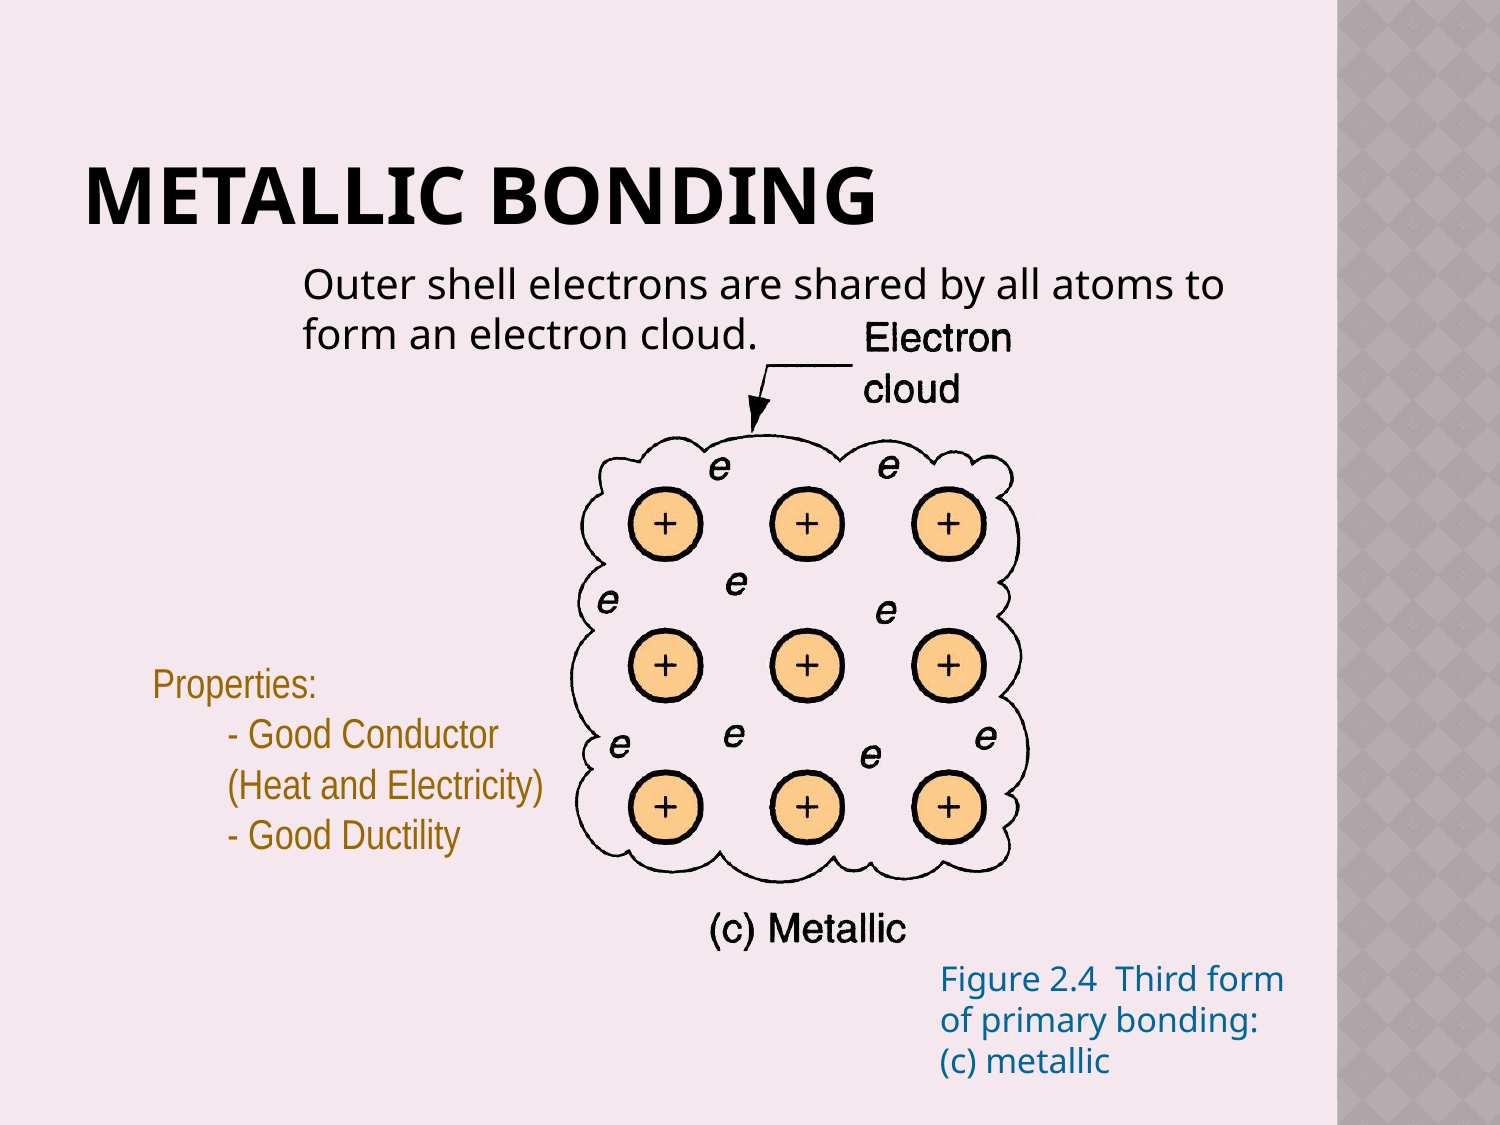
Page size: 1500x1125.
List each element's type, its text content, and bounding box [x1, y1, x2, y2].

list Outer shell electrons are shared by all atoms to form an electron cloud. [287, 249, 1338, 988]
list Figure 2.4 Third form of primary bonding: (c) metallic [924, 988, 1313, 1088]
text_box Properties: - Good Conductor (Heat and Electricity) - Good Ductility [137, 649, 556, 865]
title Metallic Bonding [75, 52, 1263, 240]
picture [562, 312, 1038, 963]
